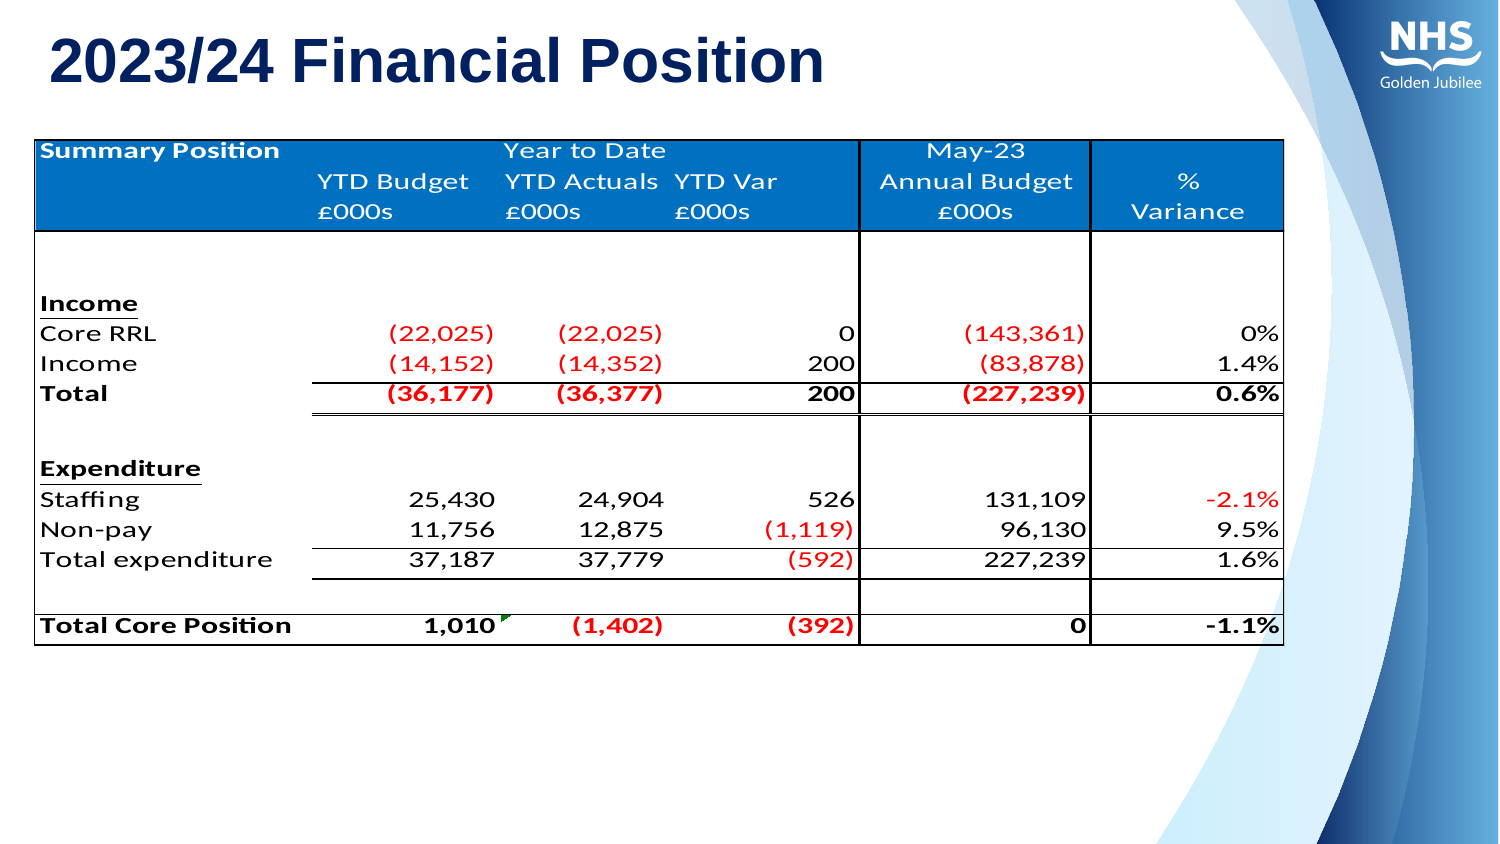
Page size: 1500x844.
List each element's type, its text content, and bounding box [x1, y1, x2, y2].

picture [33, 139, 1286, 647]
title 2023/24 Financial Position [49, 23, 1064, 95]
picture [1380, 21, 1482, 92]
